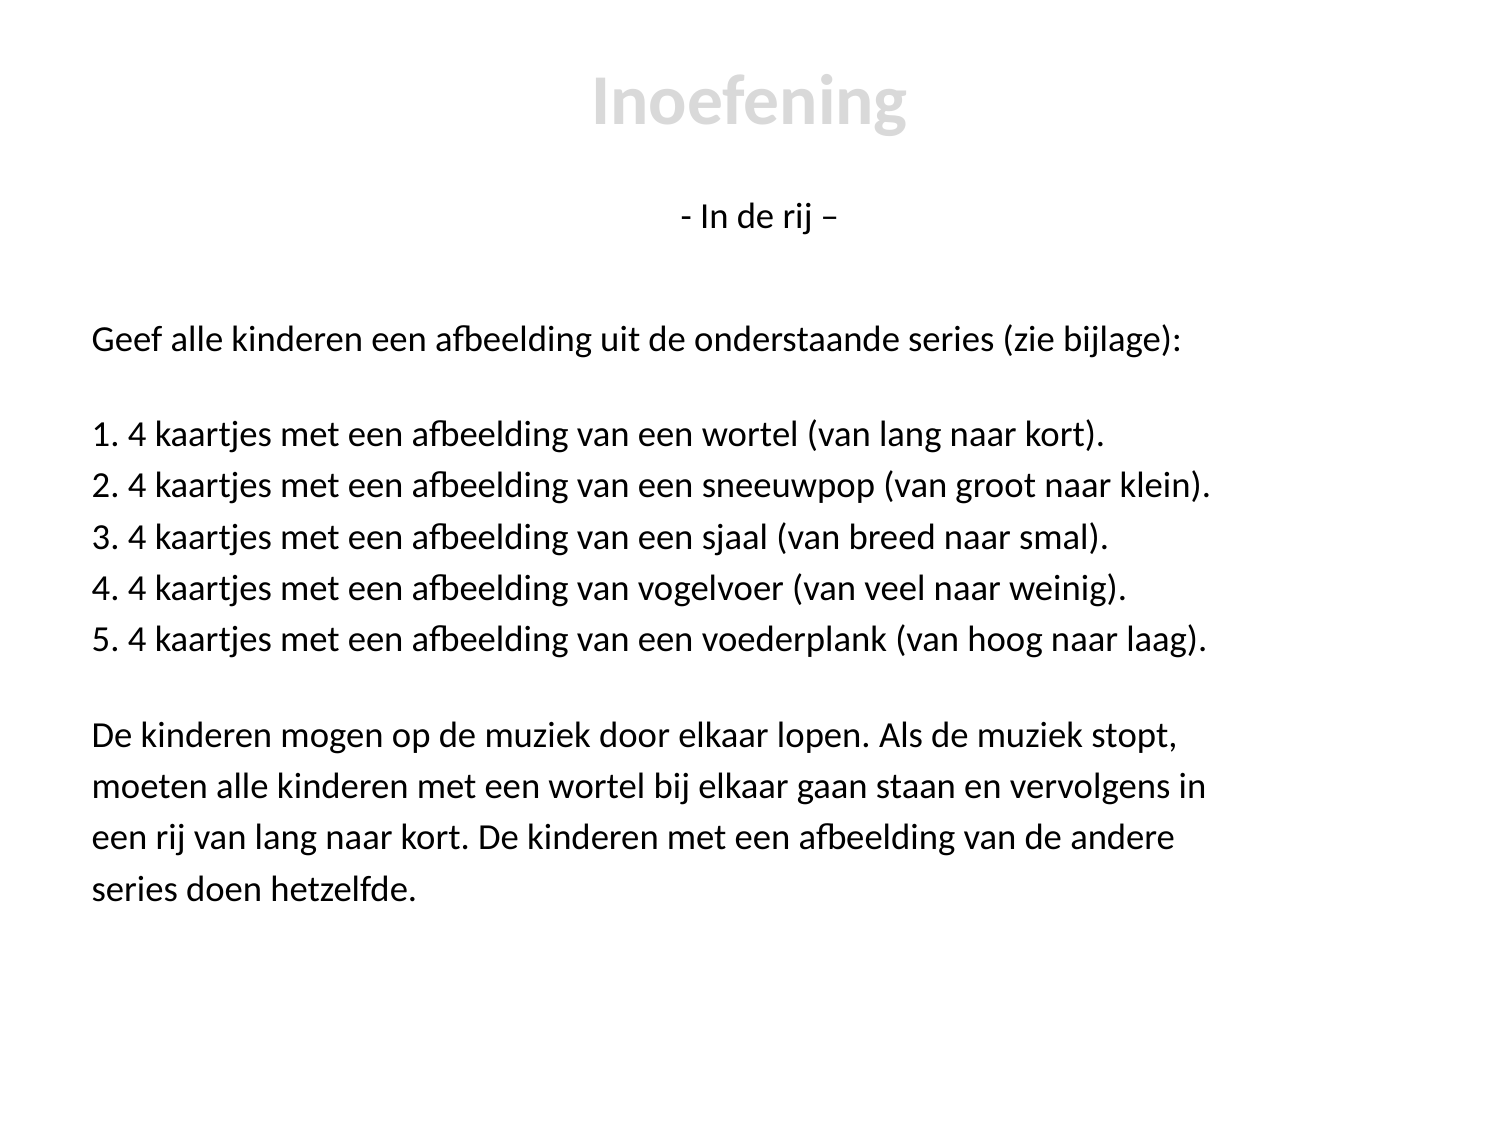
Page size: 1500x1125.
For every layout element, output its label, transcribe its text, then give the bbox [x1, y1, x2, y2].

title Inoefening [75, 45, 1425, 233]
list - In de rij – Geef alle kinderen een afbeelding uit de onderstaande series (zie bijlage): 1. 4 kaartjes met een afbeelding van een wortel (van lang naar kort). 2. 4 kaartjes met een afbeelding van een sneeuwpop (van groot naar klein). 3. 4 kaartjes met een afbeelding van een sjaal (van breed naar smal). 4. 4 kaartjes met een afbeelding van vogelvoer (van veel naar weinig). 5. 4 kaartjes met een afbeelding van een voederplank (van hoog naar laag). De kinderen mogen op de muziek door elkaar lopen. Als de muziek stopt, moeten alle kinderen met een wortel bij elkaar gaan staan en vervolgens in een rij van lang naar kort. De kinderen met een afbeelding van de andere series doen hetzelfde. [76, 184, 1427, 927]
